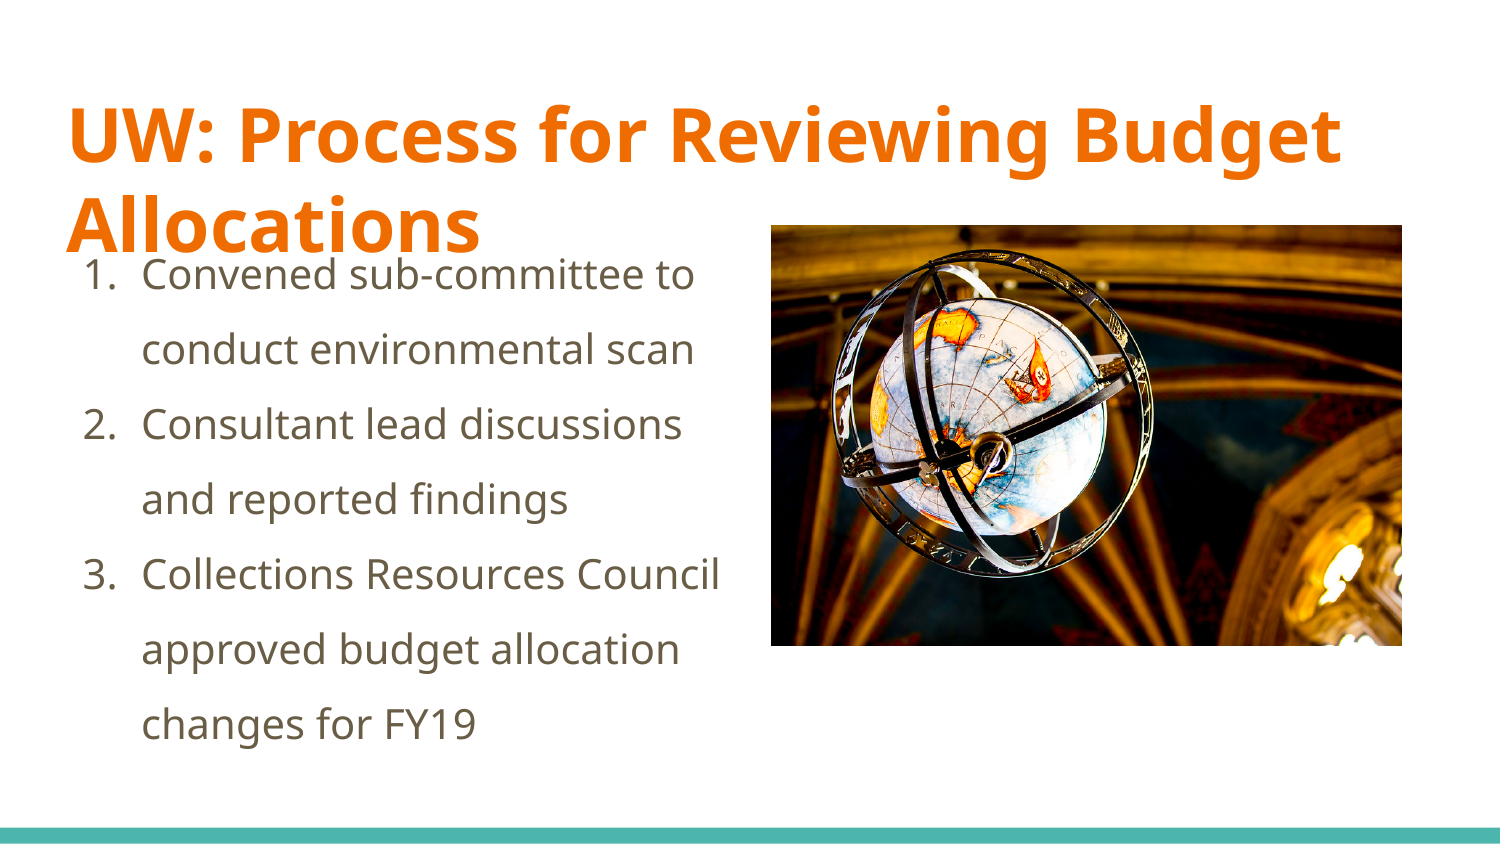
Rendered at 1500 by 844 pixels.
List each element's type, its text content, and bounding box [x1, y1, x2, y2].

picture [771, 224, 1403, 646]
list Convened sub-committee to conduct environmental scan Consultant lead discussions and reported findings Collections Resources Council approved budget allocation changes for FY19 [51, 207, 741, 794]
title UW: Process for Reviewing Budget Allocations [51, 72, 1449, 189]
